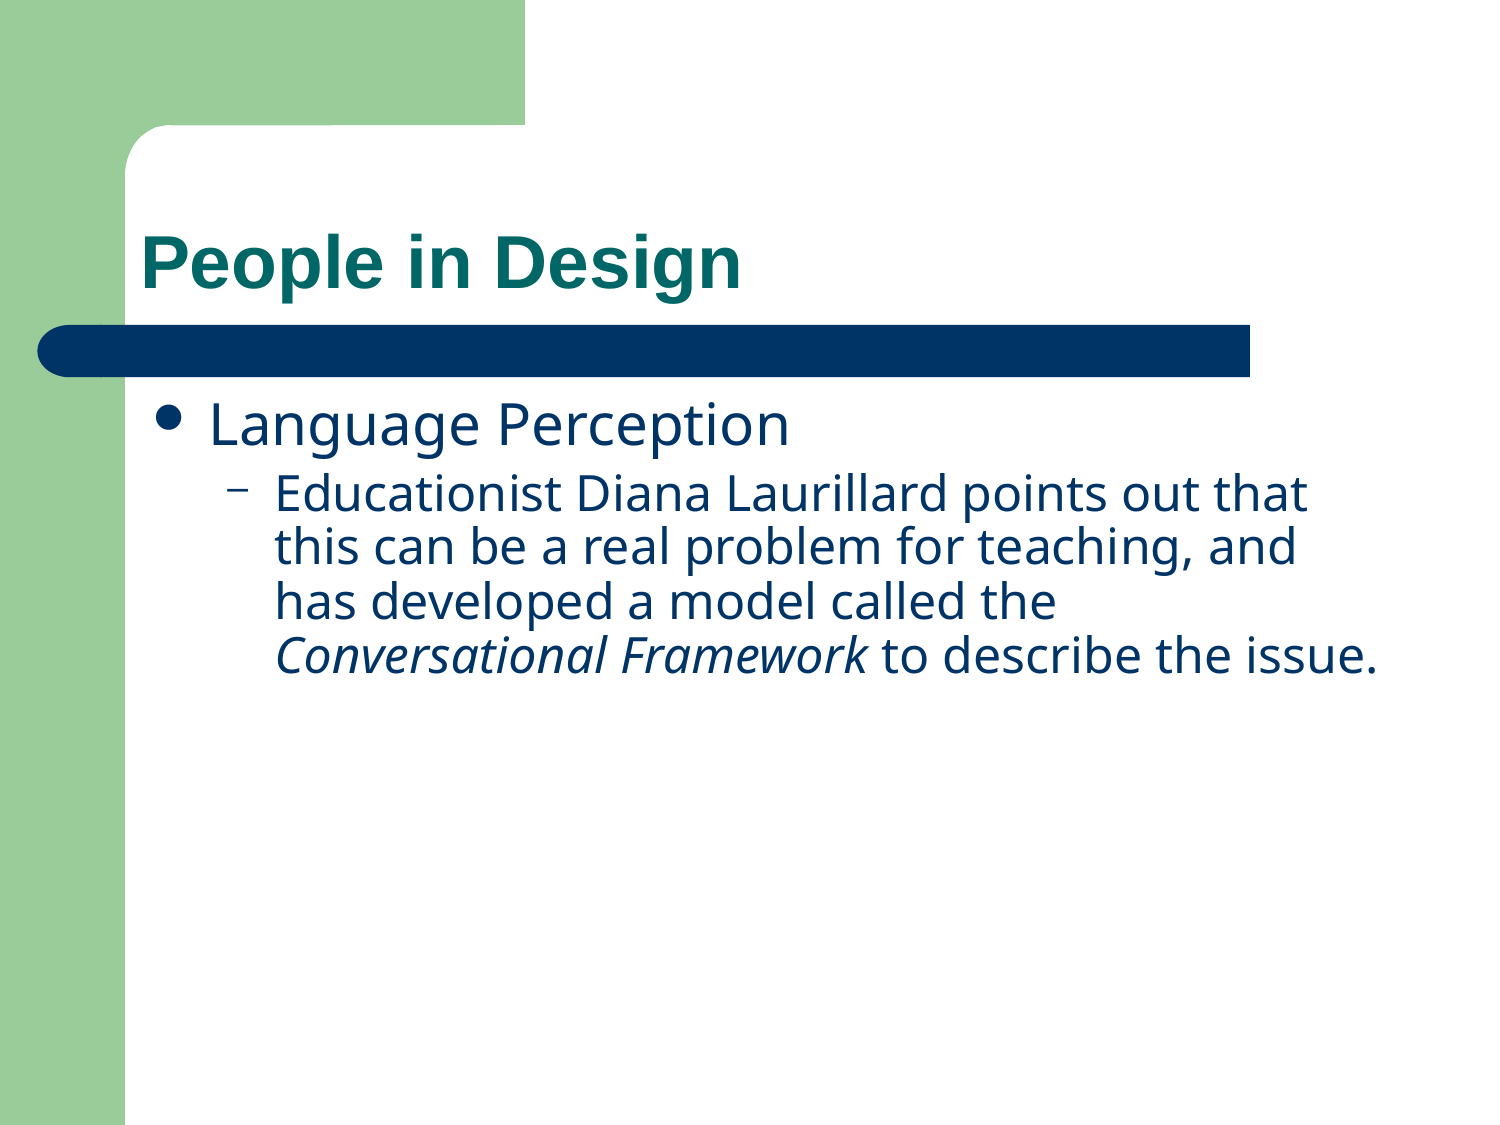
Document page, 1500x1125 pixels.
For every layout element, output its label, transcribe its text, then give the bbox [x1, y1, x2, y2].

list Language Perception Educationist Diana Laurillard points out that this can be a real problem for teaching, and has developed a model called the Conversational Framework to describe the issue. [137, 387, 1400, 999]
title People in Design [124, 124, 1426, 313]
